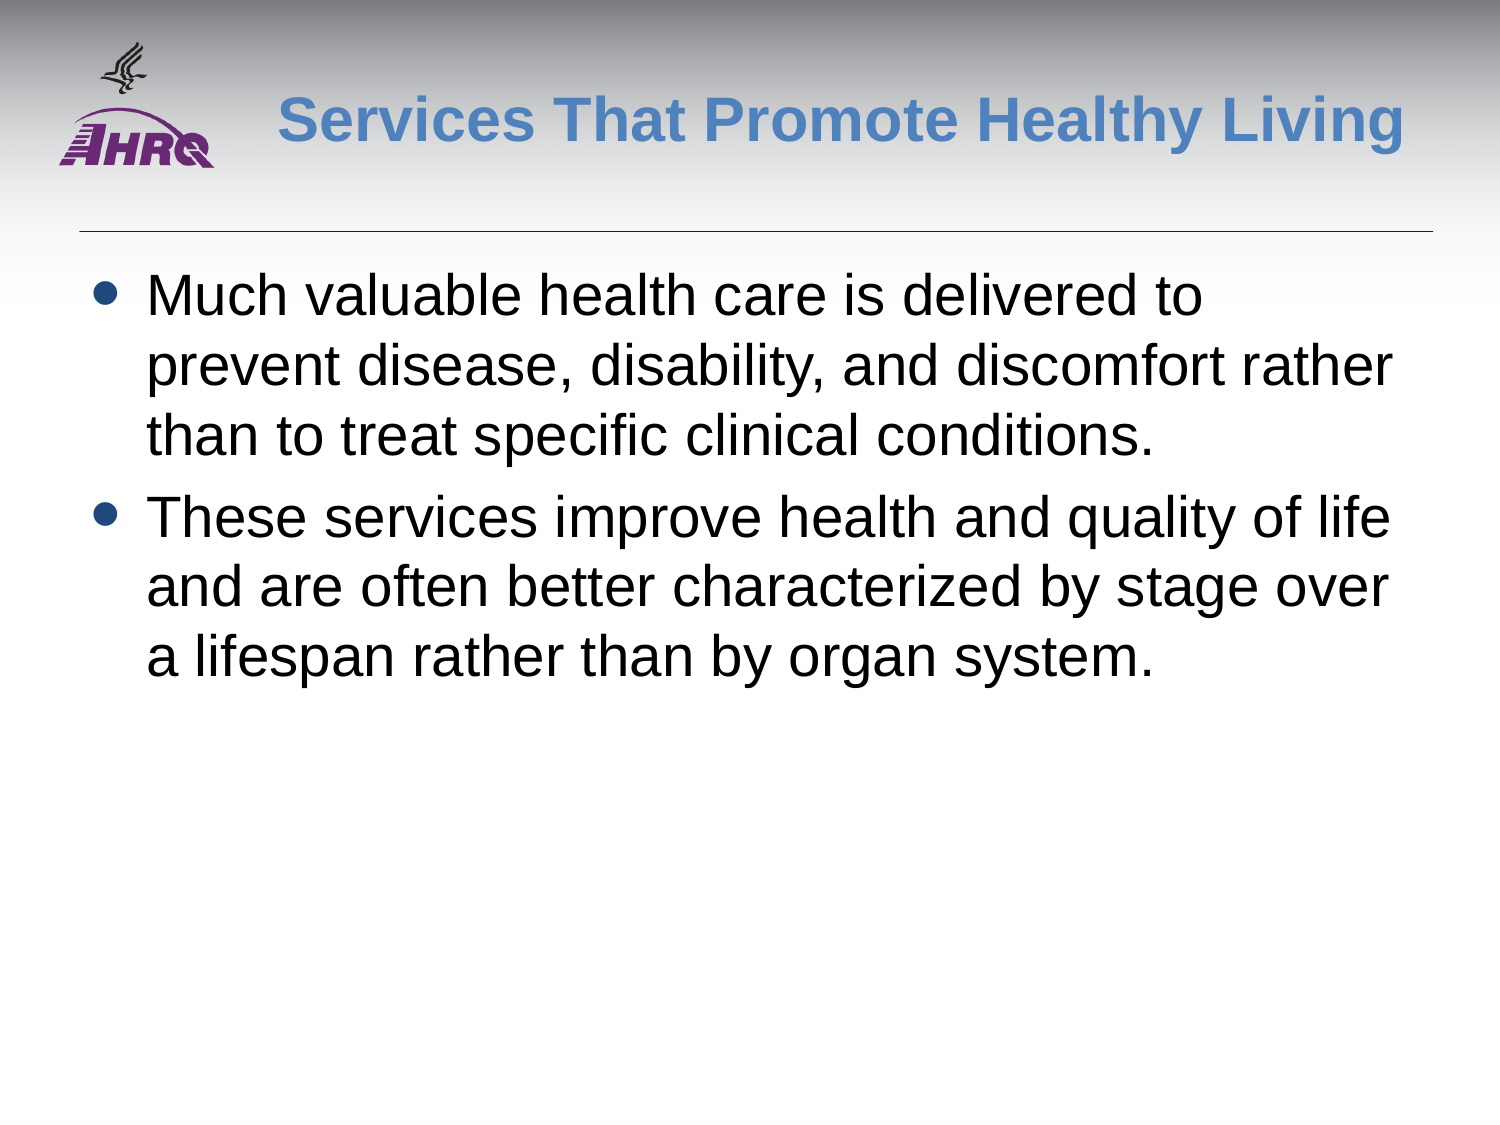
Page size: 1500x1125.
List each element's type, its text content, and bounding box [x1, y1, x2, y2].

title Services That Promote Healthy Living [262, 45, 1425, 188]
list Much valuable health care is delivered to prevent disease, disability, and discomfort rather than to treat specific clinical conditions. These services improve health and quality of life and are often better characterized by stage over a lifespan rather than by organ system. [75, 249, 1425, 1005]
picture [0, 0, 1500, 1125]
